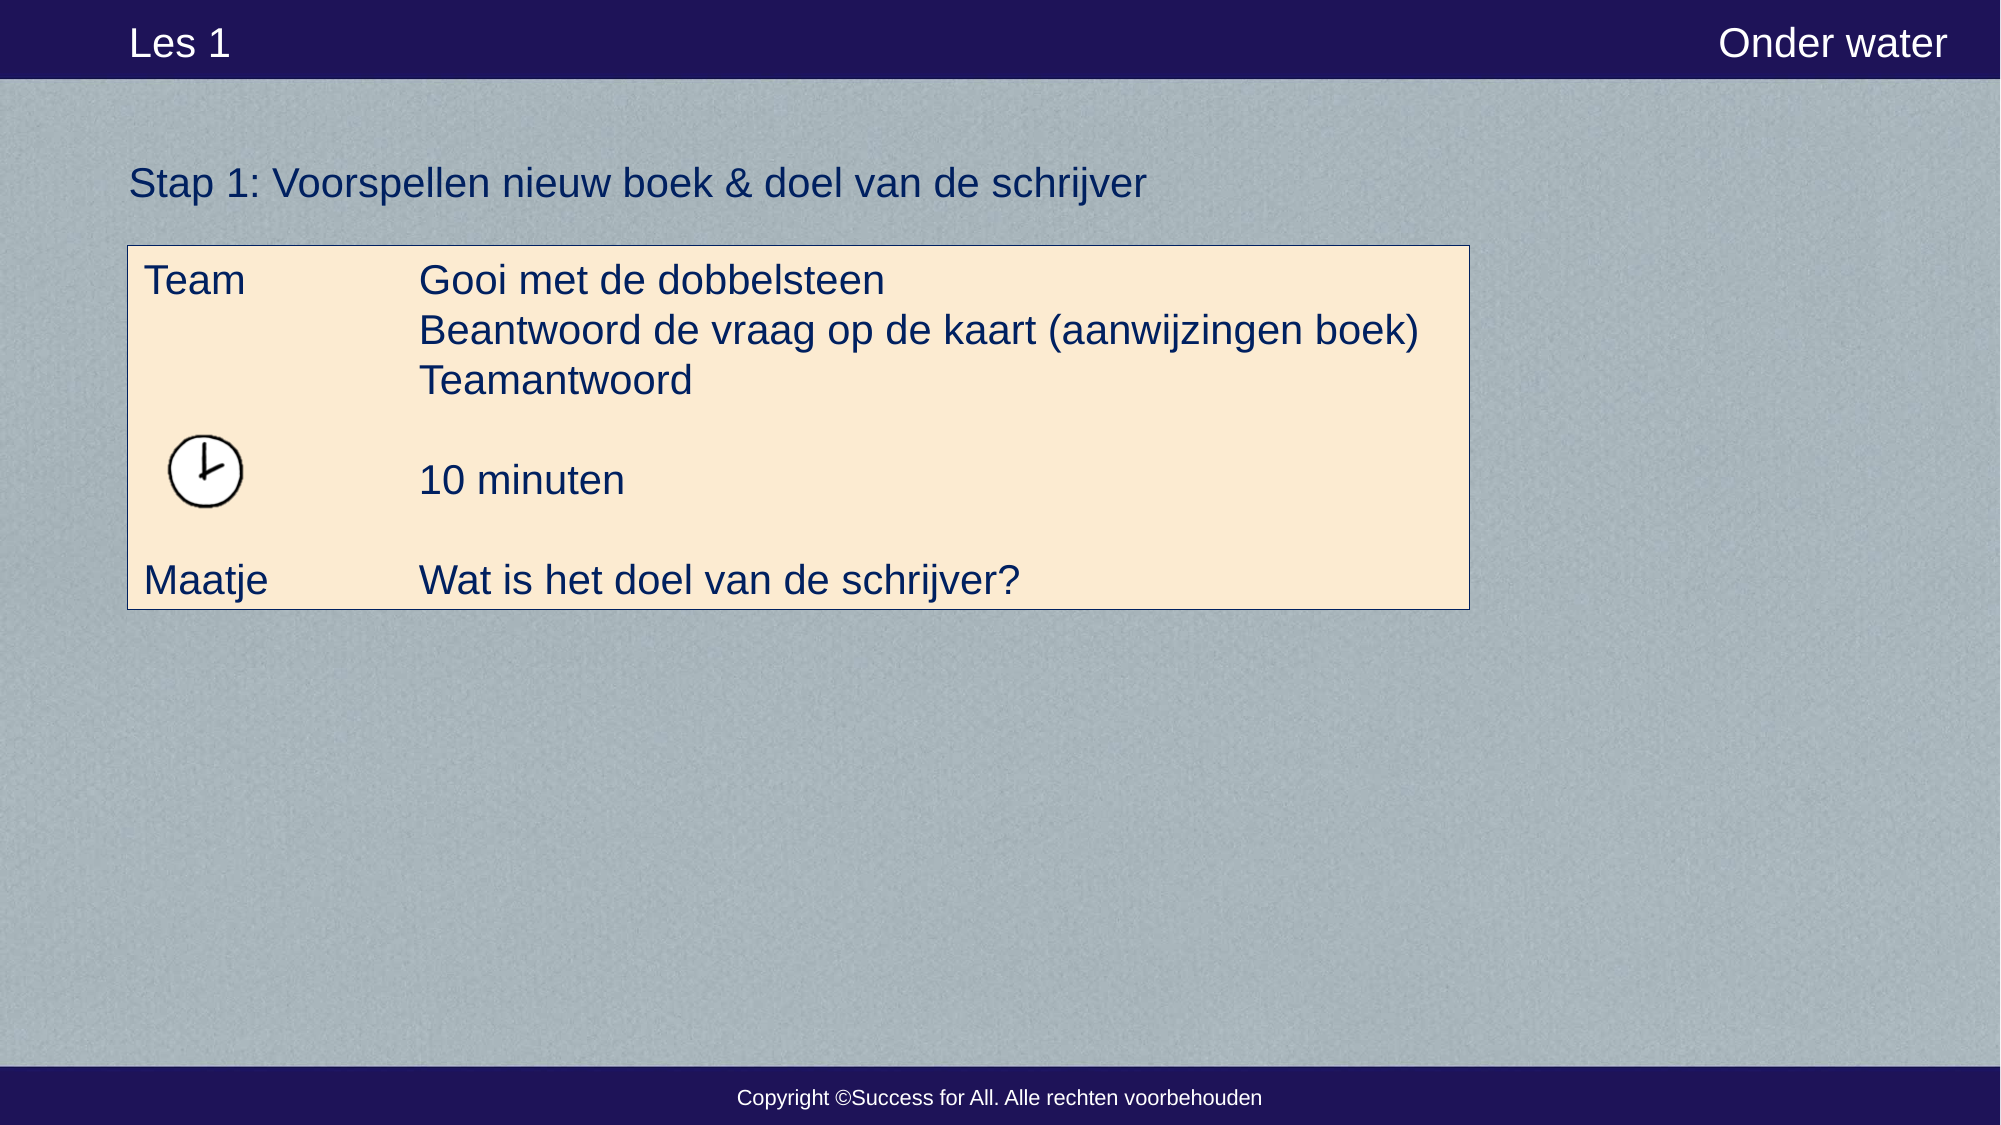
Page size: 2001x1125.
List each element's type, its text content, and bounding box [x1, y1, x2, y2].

text_box Les 1 [114, 8, 354, 73]
picture [0, 0, 2001, 1125]
text_box Onder water [786, 8, 1963, 123]
text_box Copyright ©Success for All. Alle rechten voorbehouden [0, 1076, 2000, 1125]
text_box Stap 1: Voorspellen nieuw boek & doel van de schrijver [113, 148, 1635, 214]
text_box Team Gooi met de dobbelsteen Beantwoord de vraag op de kaart (aanwijzingen boek) Teamantwoord 10 minuten Maatje Wat is het doel van de schrijver? [127, 245, 1470, 610]
